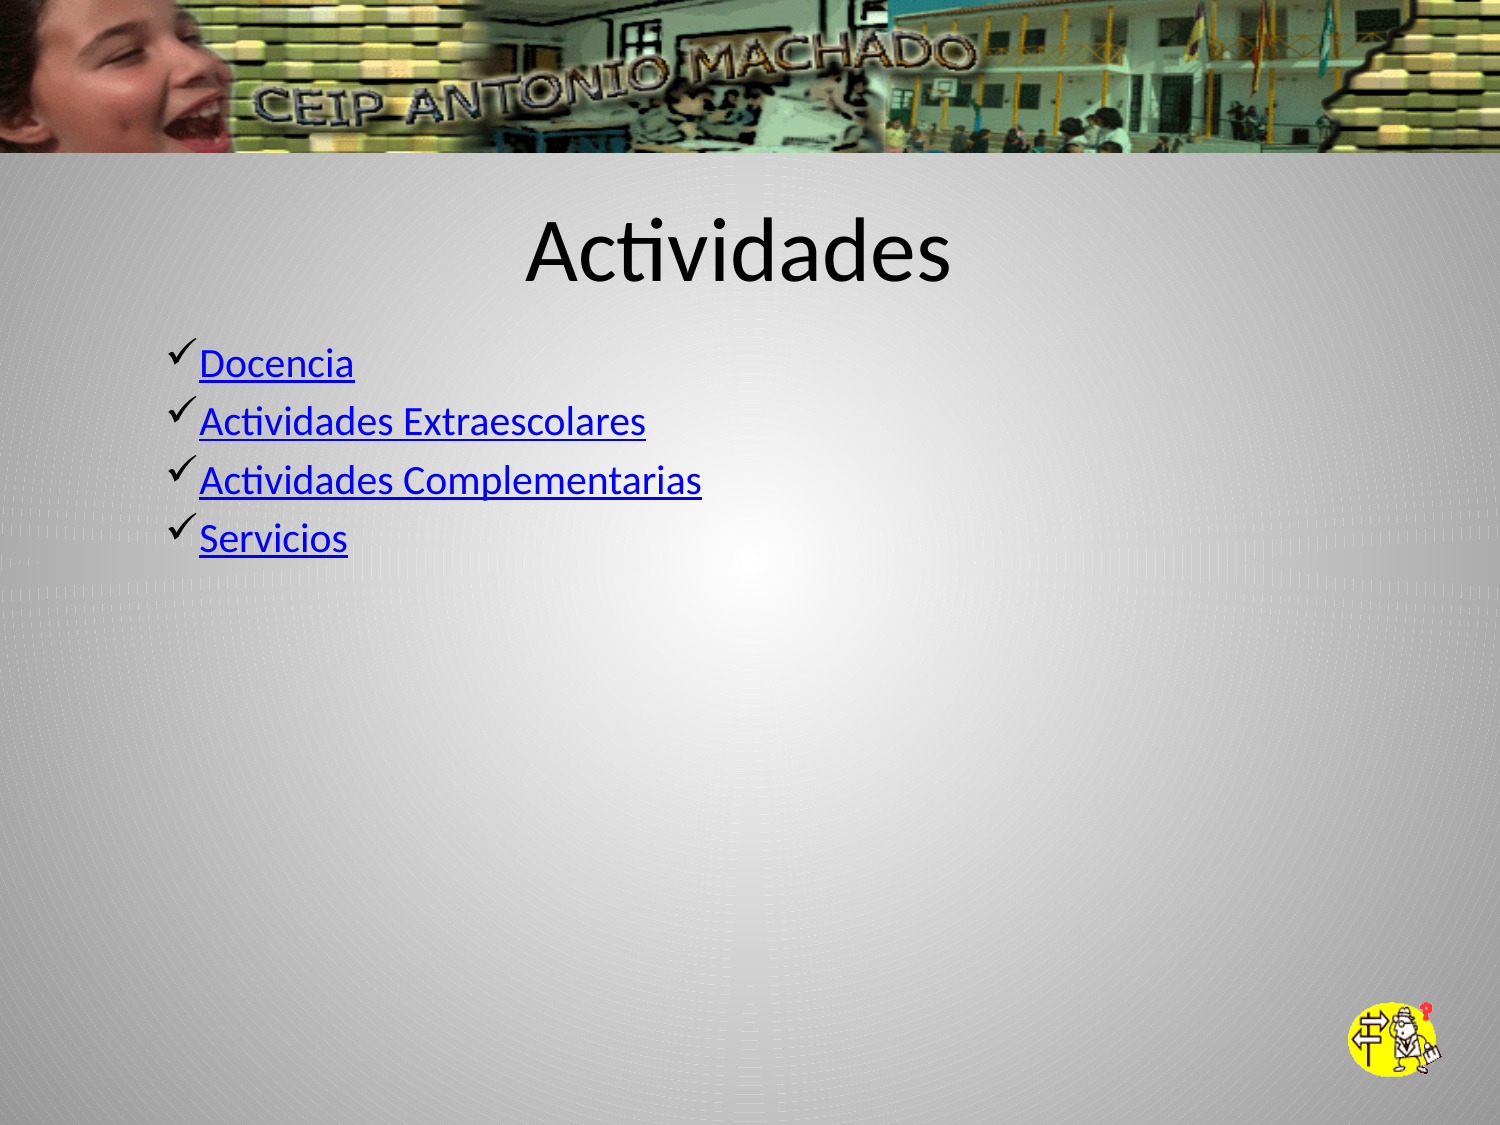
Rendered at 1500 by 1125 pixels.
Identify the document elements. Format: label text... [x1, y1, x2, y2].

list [0, 0, 1500, 153]
title Actividades [492, 164, 986, 308]
picture [1347, 995, 1442, 1079]
list Docencia Actividades Extraescolares Actividades Complementarias Servicios [75, 328, 1454, 1005]
